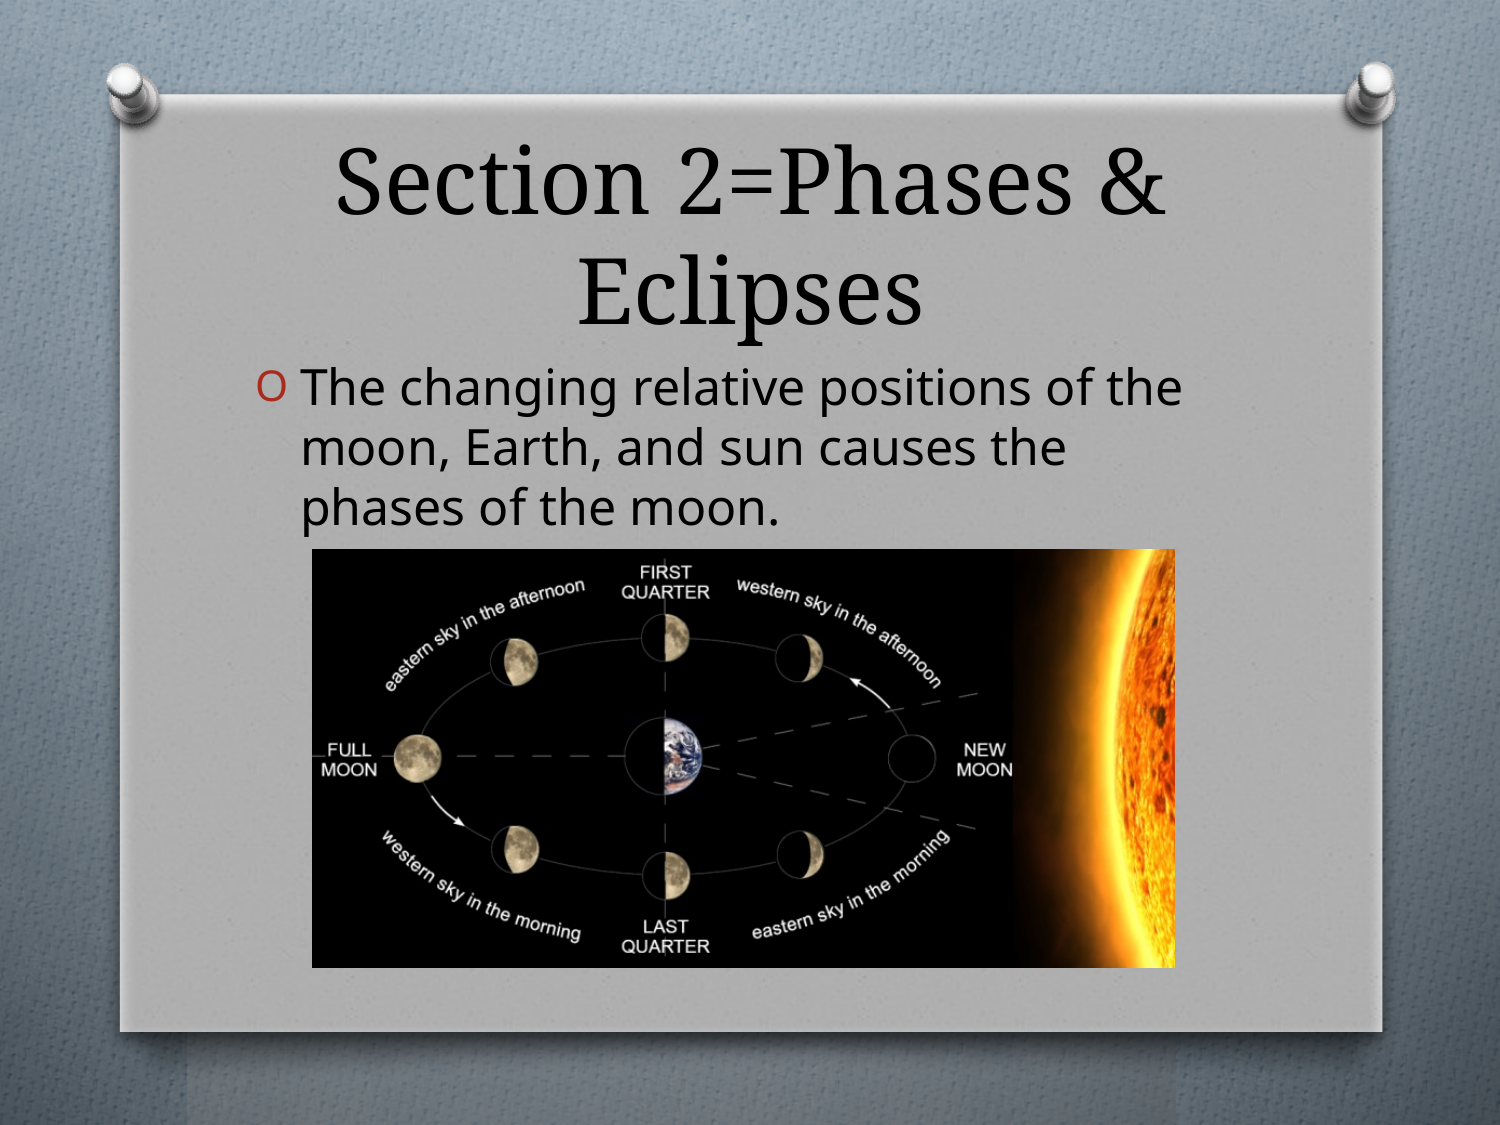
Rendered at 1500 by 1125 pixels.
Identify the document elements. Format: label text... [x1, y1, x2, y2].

title Section 2=Phases & Eclipses [179, 134, 1323, 332]
picture [75, 29, 198, 153]
picture [1317, 35, 1439, 156]
picture [312, 549, 1176, 968]
list The changing relative positions of the moon, Earth, and sun causes the phases of the moon. [240, 347, 1257, 939]
